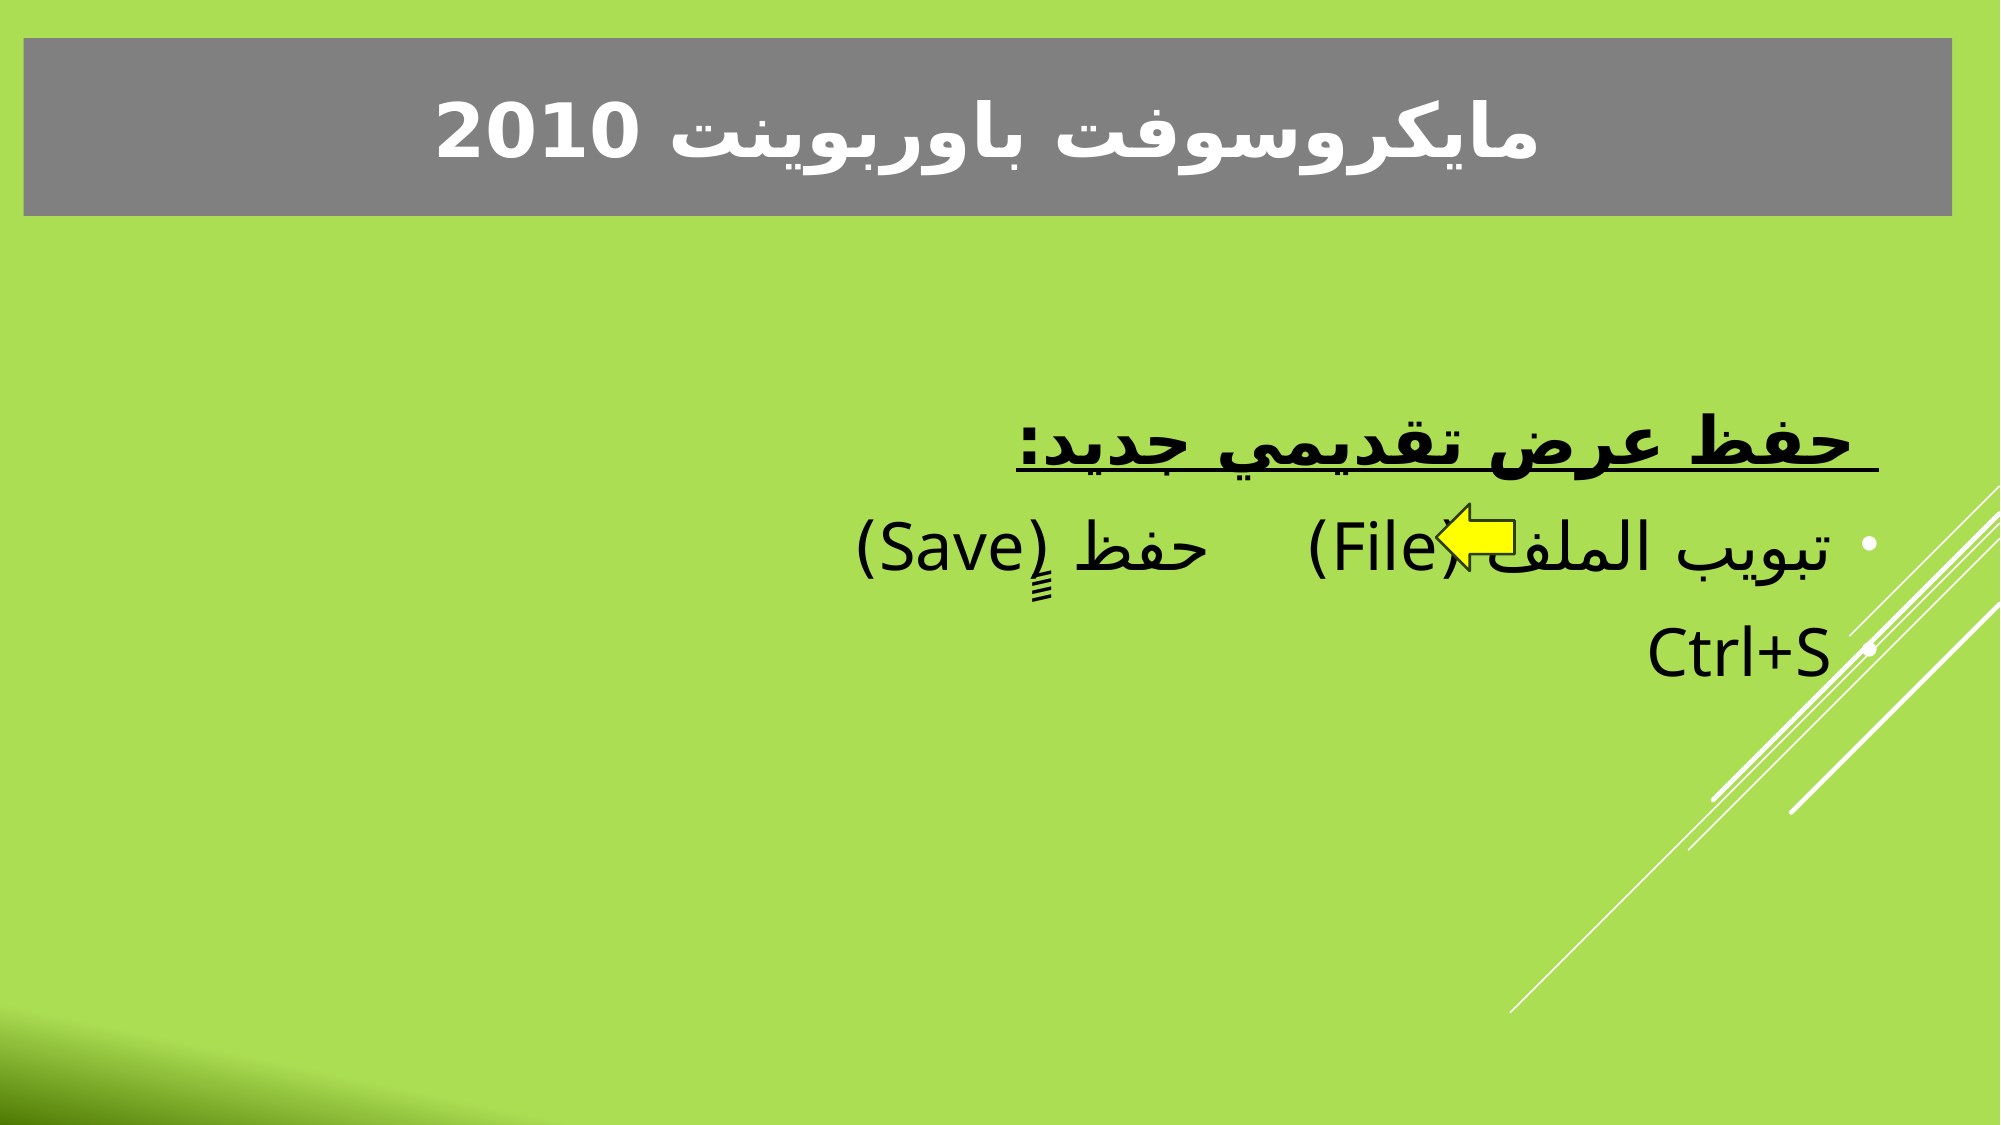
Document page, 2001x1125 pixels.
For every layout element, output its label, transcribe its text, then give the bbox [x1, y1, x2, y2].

list حفظ عرض تقديمي جديد: تبويب الملف (File) حفظ (ٍٍSave) Ctrl+S [141, 161, 1894, 926]
text_box مايكروسوفت باوربوينت 2010 [23, 38, 1953, 216]
text_box [1435, 502, 1516, 573]
